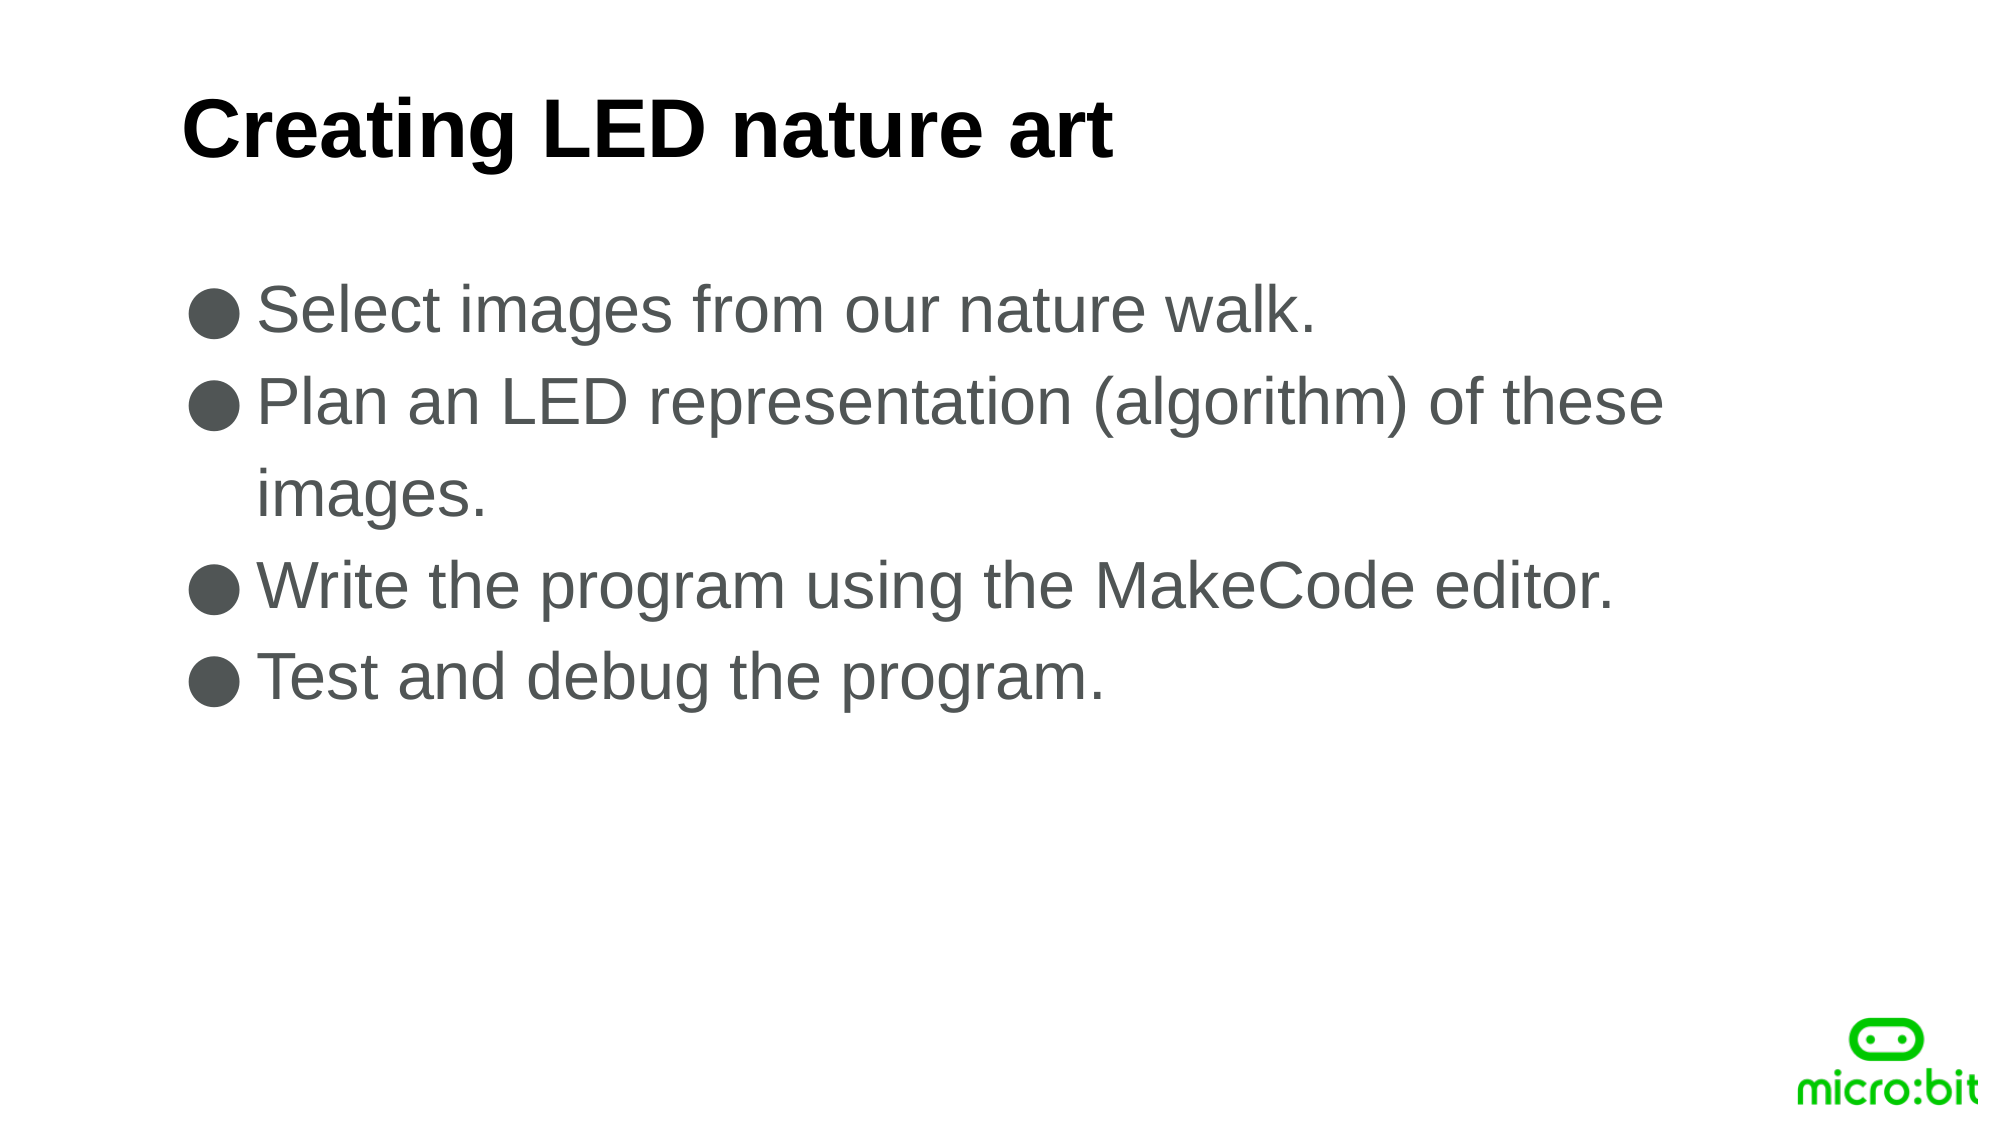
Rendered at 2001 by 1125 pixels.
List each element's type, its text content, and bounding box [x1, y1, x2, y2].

picture [1797, 1017, 1978, 1106]
text_box Creating LED nature art Select images from our nature walk. Plan an LED representation (algorithm) of these images. Write the program using the MakeCode editor. Test and debug the program. [166, 60, 1918, 884]
